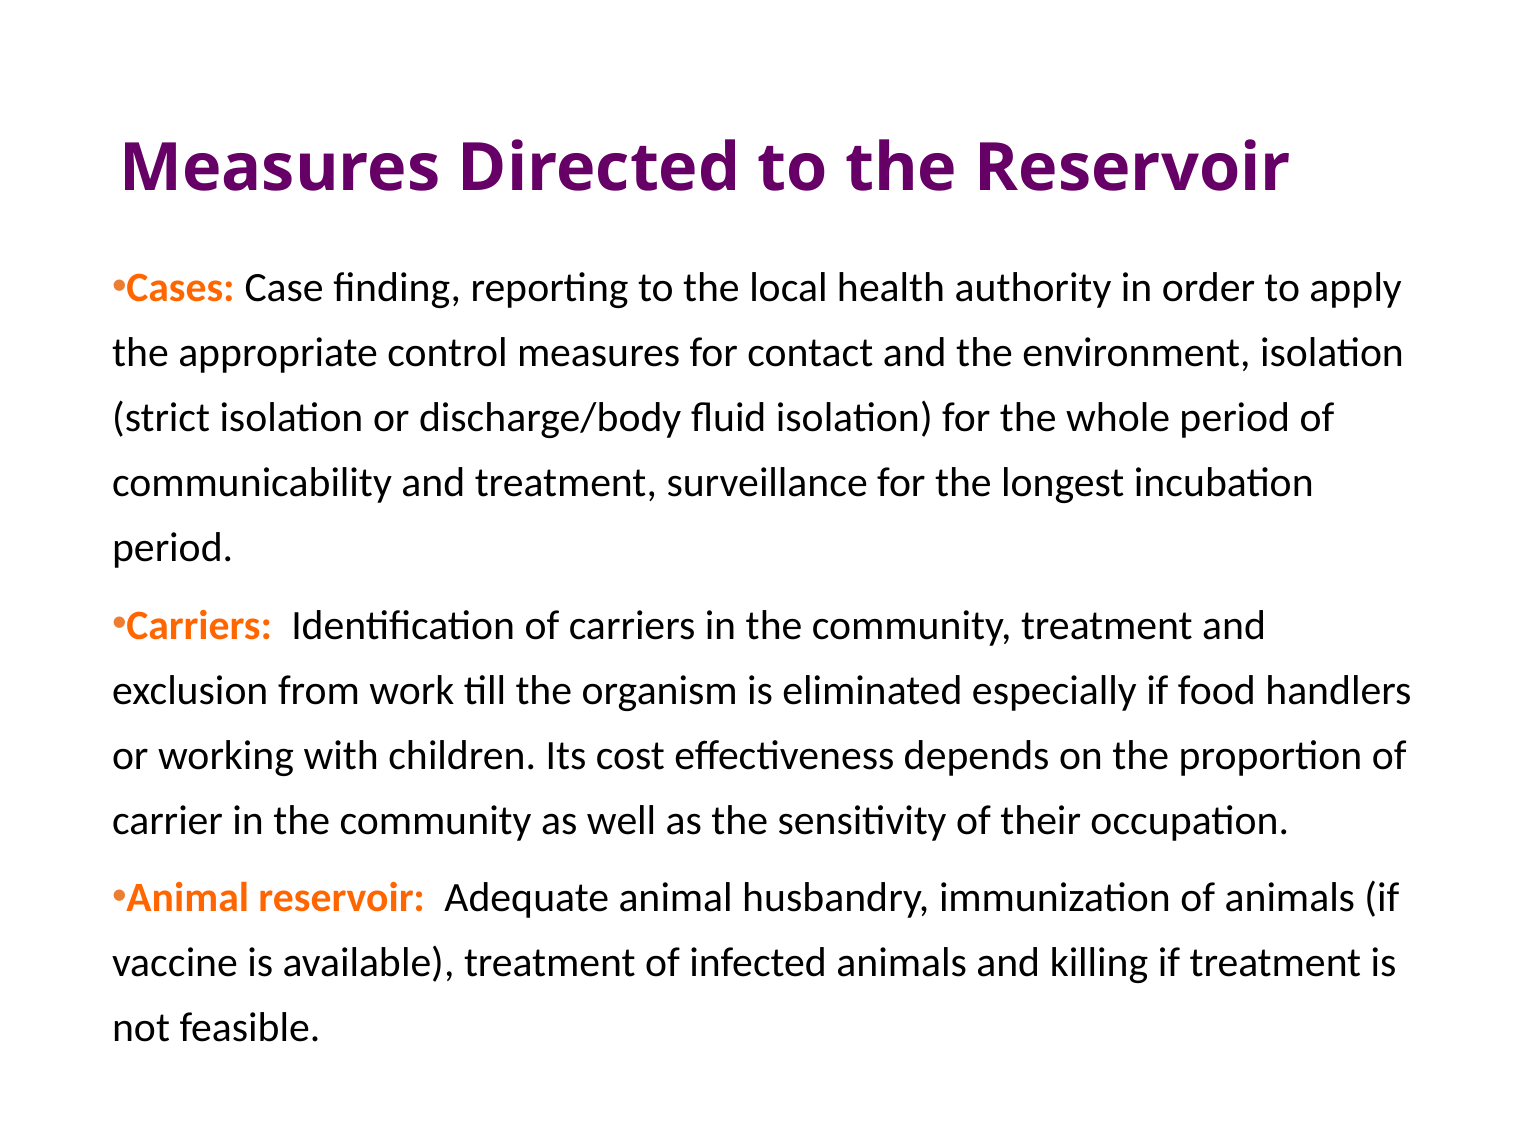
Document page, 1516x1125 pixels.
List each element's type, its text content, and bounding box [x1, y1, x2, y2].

text_box Cases: Case finding, reporting to the local health authority in order to apply the appropriate control measures for contact and the environment, isolation (strict isolation or discharge/body fluid isolation) for the whole period of communicability and treatment, surveillance for the longest incubation period. Carriers: Identification of carriers in the community, treatment and exclusion from work till the organism is eliminated especially if food handlers or working with children. Its cost effectiveness depends on the proportion of carrier in the community as well as the sensitivity of their occupation. Animal reservoir: Adequate animal husbandry, immunization of animals (if vaccine is available), treatment of infected animals and killing if treatment is not feasible. [97, 237, 1436, 1075]
title Measures Directed to the Reservoir [104, 59, 1411, 237]
